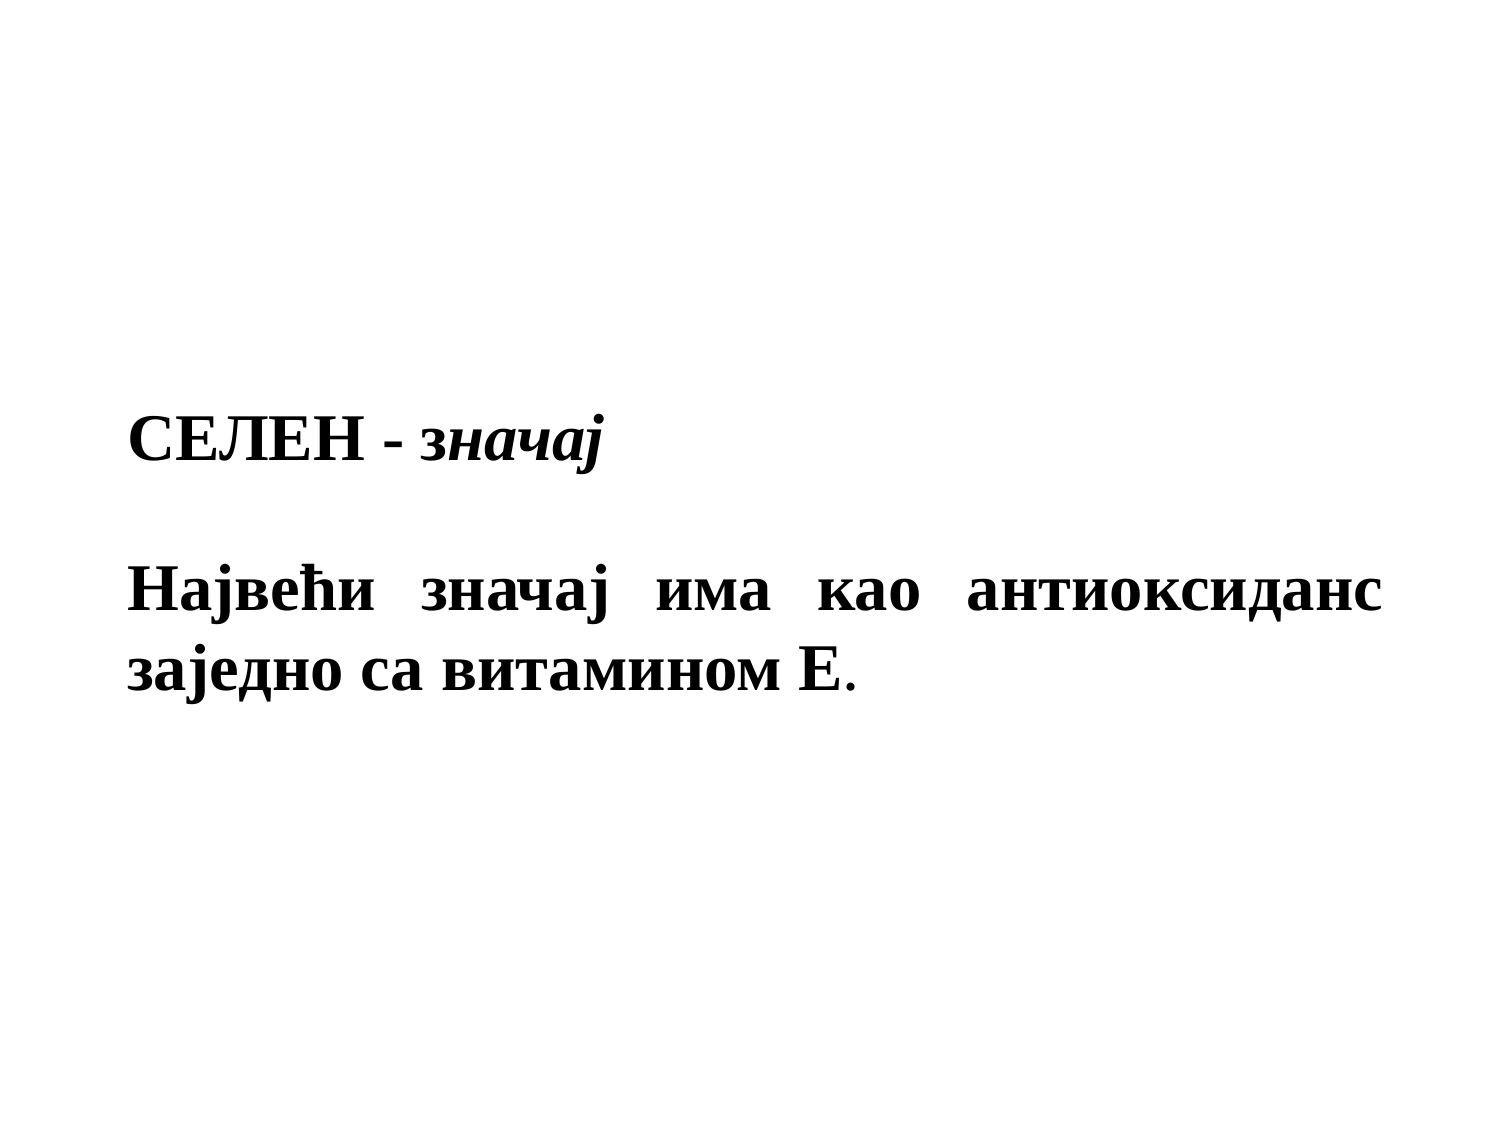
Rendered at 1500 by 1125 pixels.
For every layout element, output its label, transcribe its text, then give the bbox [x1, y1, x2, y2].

text_box СЕЛЕН - значај Највећи значај има као антиоксиданс заједно са витамином E. [112, 386, 1400, 772]
